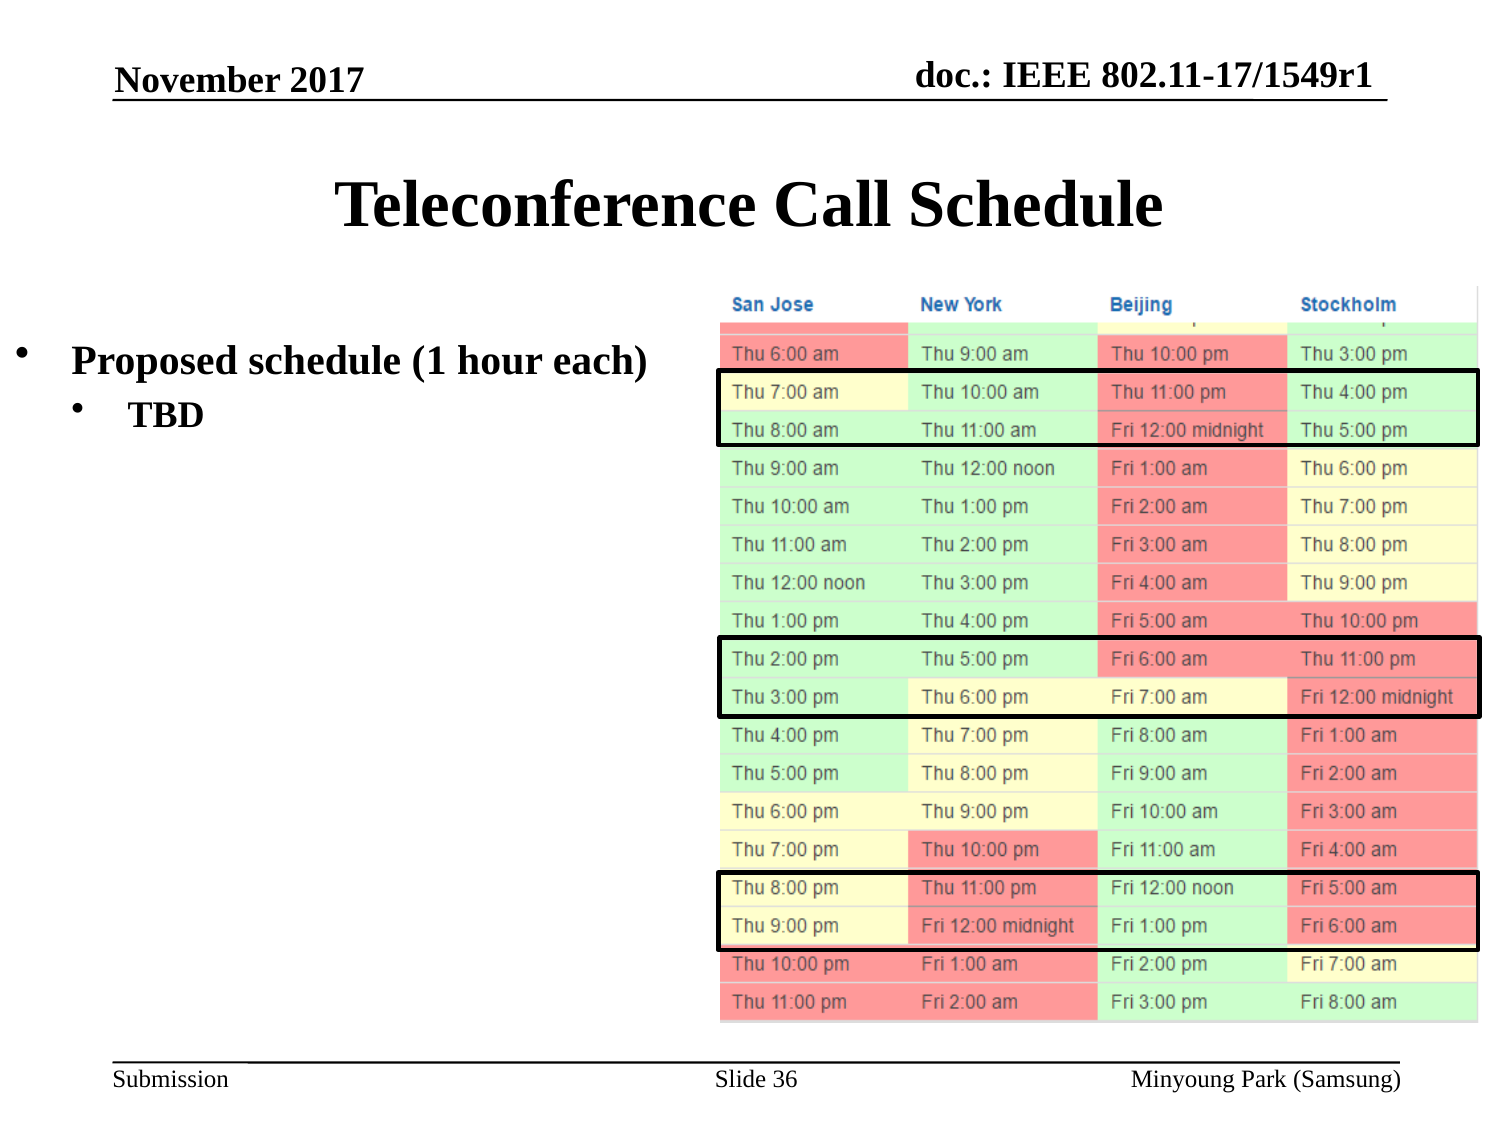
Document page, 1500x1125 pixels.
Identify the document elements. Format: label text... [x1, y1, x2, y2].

slide_number Slide 36 [712, 1061, 800, 1093]
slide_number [114, 54, 374, 101]
list Proposed schedule (1 hour each) TBD [0, 324, 712, 1000]
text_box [717, 286, 1481, 1024]
footer Minyoung Park (Samsung) [949, 1061, 1402, 1093]
title Teleconference Call Schedule [112, 112, 1388, 288]
